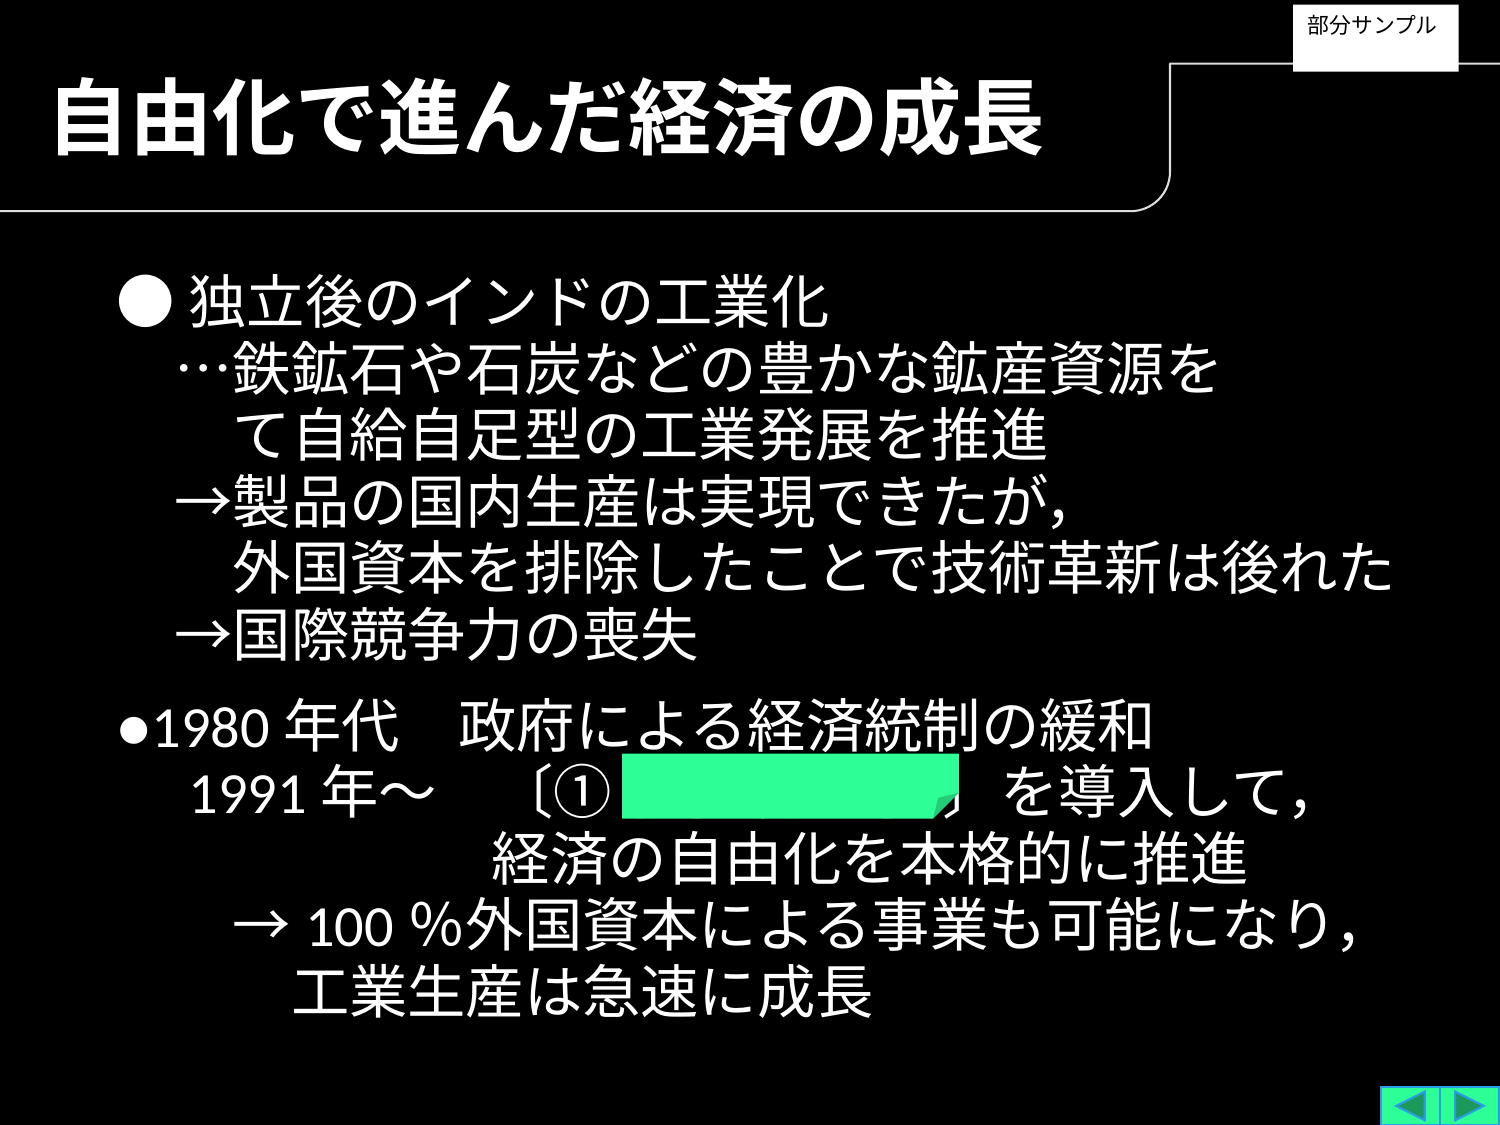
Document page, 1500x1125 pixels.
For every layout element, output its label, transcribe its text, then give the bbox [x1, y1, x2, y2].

text_box [621, 752, 963, 820]
list ●独立後のインドの工業化 …鉄鉱石や石炭などの豊かな鉱産資源を て自給自足型の工業発展を推進 →製品の国内生産は実現できたが， 外国資本を排除したことで技術革新は後れた →国際競争力の喪失 ●1980年代 政府による経済統制の緩和 1991年〜 〔① 新経済政策 〕を導入して， 経済の自由化を本格的に推進 →100％外国資本による事業も可能になり， 工業生産は急速に成長 [116, 270, 1459, 1087]
text_box 自由化で進んだ経済の成長 [31, 43, 1164, 173]
text_box 部分サンプル [1293, 4, 1459, 72]
